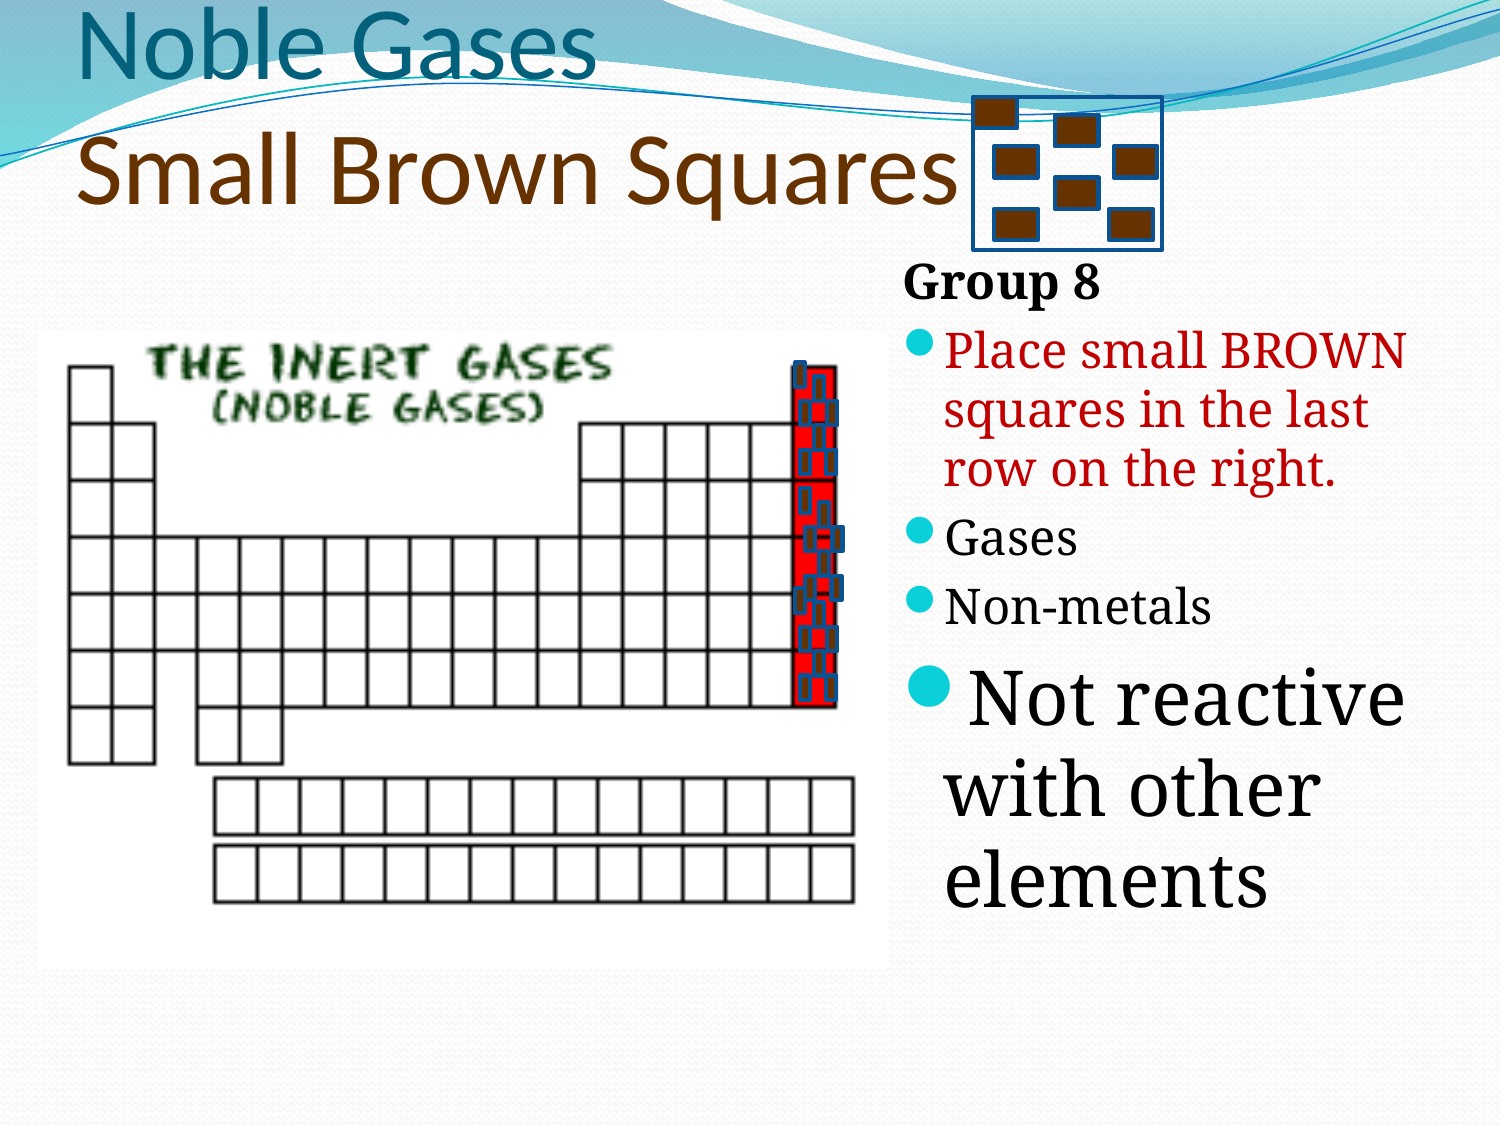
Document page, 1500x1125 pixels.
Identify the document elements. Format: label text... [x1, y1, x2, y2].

list Group 8 Place small BROWN squares in the last row on the right. Gases Non-metals Not reactive with other elements [887, 242, 1426, 1088]
text_box [971, 95, 1164, 252]
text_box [799, 488, 843, 594]
text_box [1107, 207, 1155, 242]
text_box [792, 498, 843, 708]
picture [37, 330, 888, 969]
title Noble Gases Small Brown Squares [74, 87, 1426, 226]
text_box [992, 207, 1040, 242]
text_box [794, 362, 838, 475]
text_box [1112, 144, 1159, 180]
